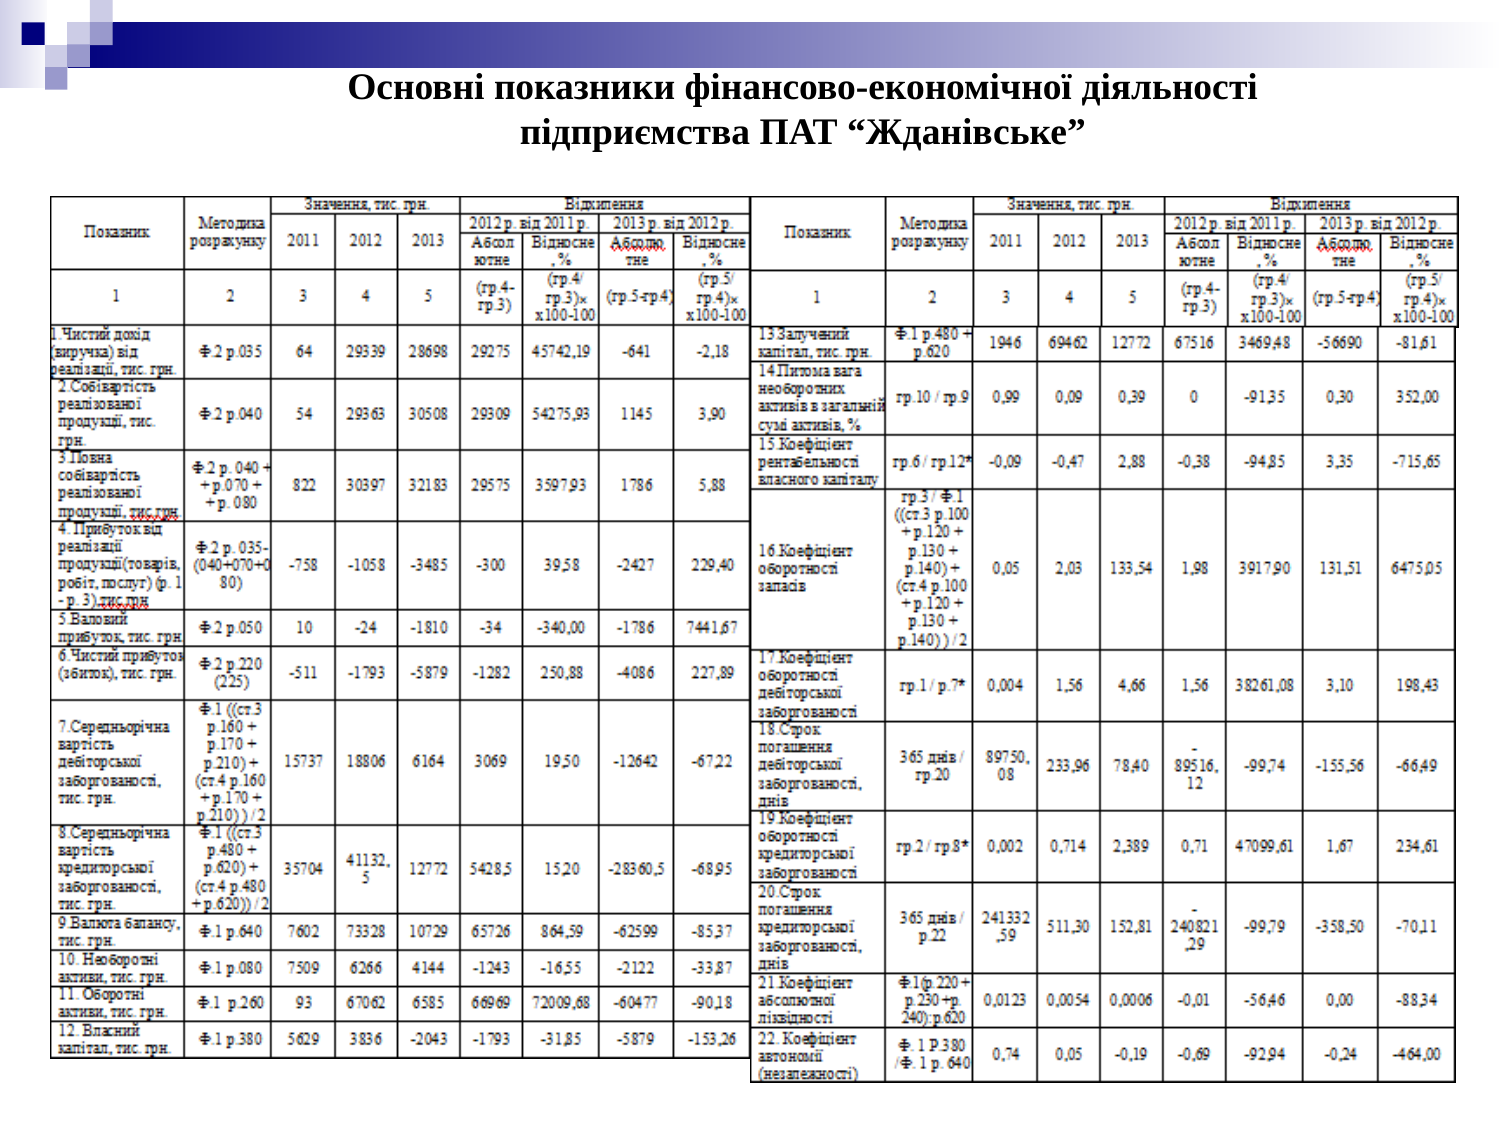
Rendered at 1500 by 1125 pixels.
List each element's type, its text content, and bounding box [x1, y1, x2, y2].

text_box Основні показники фінансово-економічної діяльності підприємства ПАТ “Жданівське” [218, 54, 1388, 160]
picture [49, 196, 1460, 1083]
